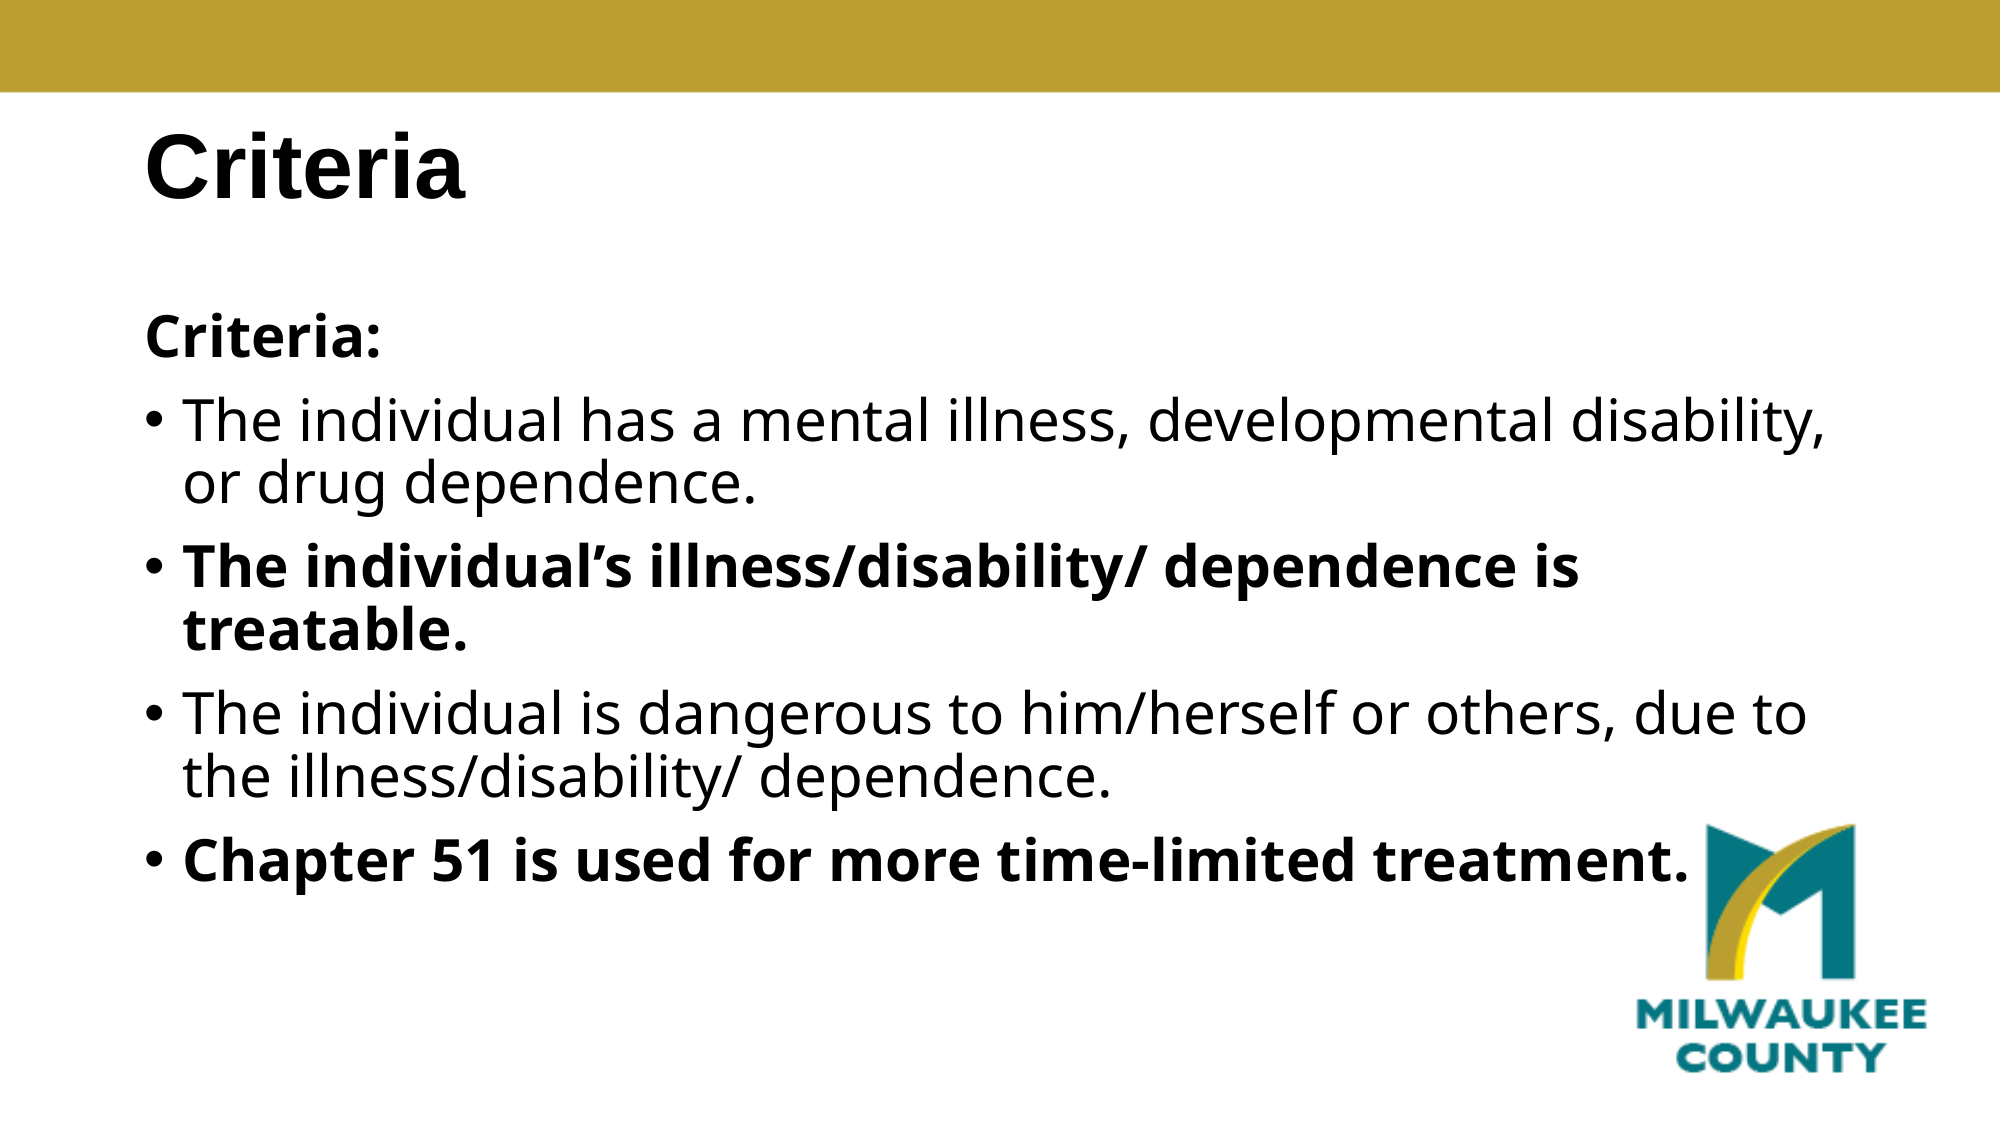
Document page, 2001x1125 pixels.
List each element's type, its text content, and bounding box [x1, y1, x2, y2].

title Criteria [136, 59, 1863, 278]
list Criteria: The individual has a mental illness, developmental disability, or drug dependence. The individual’s illness/disability/ dependence is treatable. The individual is dangerous to him/herself or others, due to the illness/disability/ dependence. Chapter 51 is used for more time-limited treatment. [136, 298, 1863, 1014]
picture [0, 0, 2000, 1125]
